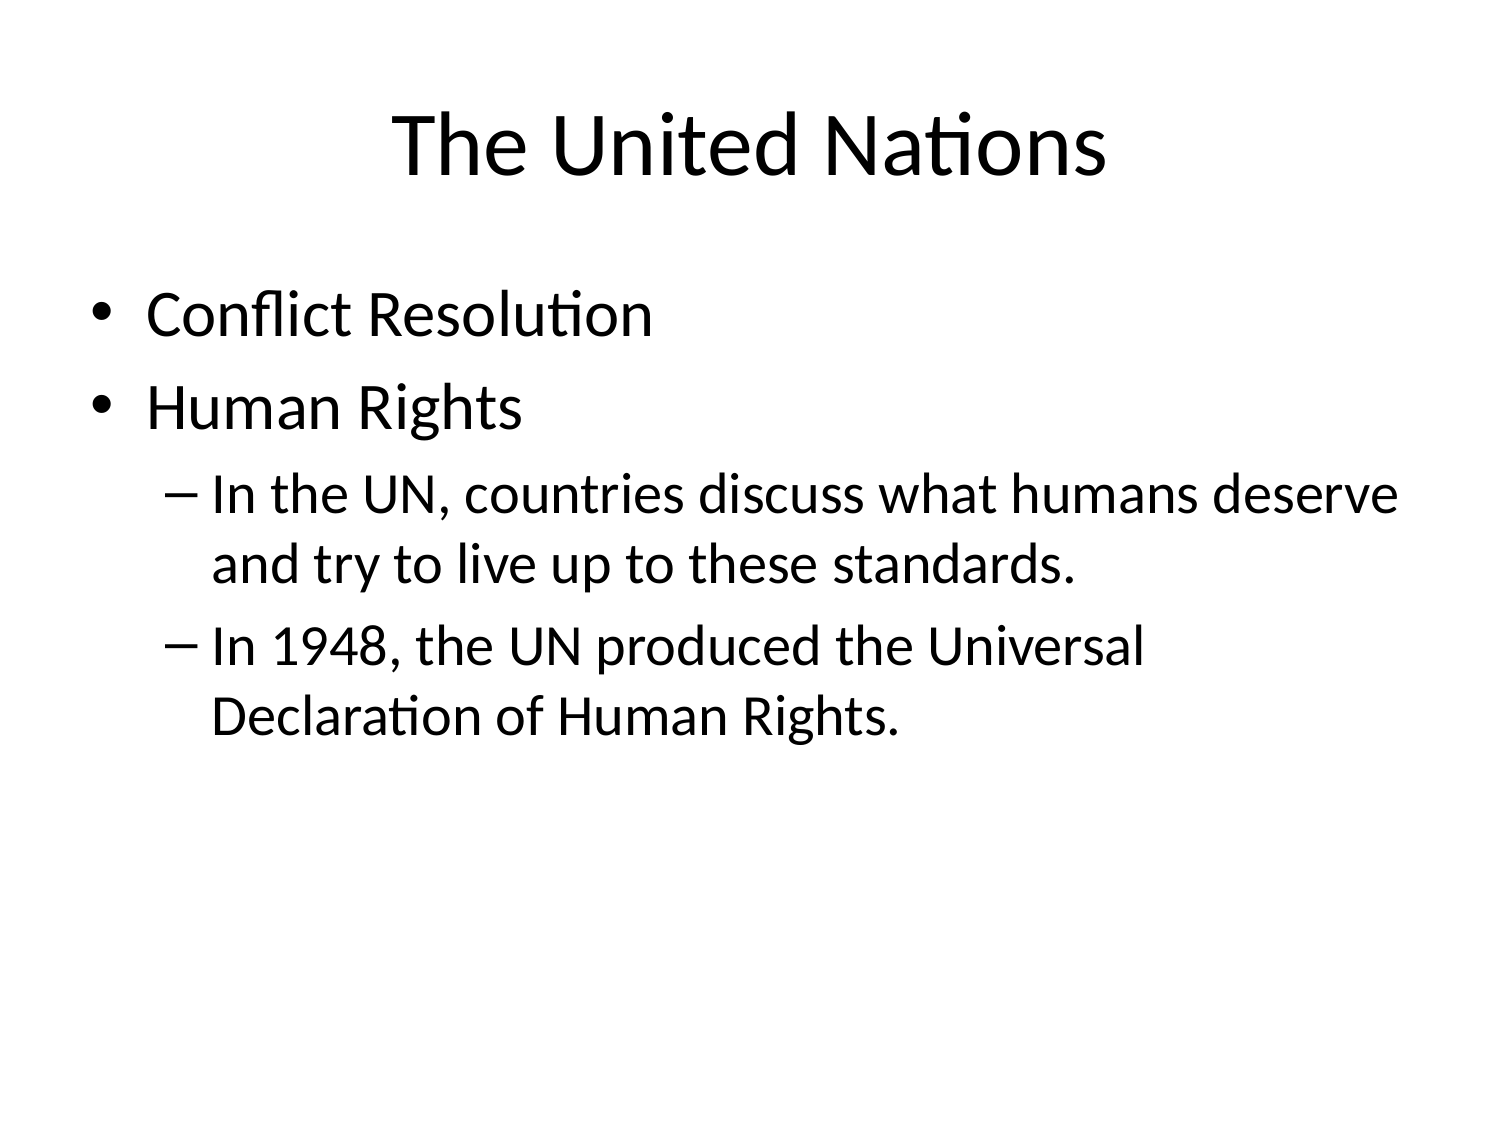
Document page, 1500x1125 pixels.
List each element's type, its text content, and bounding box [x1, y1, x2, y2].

list Conflict Resolution Human Rights In the UN, countries discuss what humans deserve and try to live up to these standards. In 1948, the UN produced the Universal Declaration of Human Rights. [75, 262, 1425, 1005]
title The United Nations [75, 45, 1425, 233]
